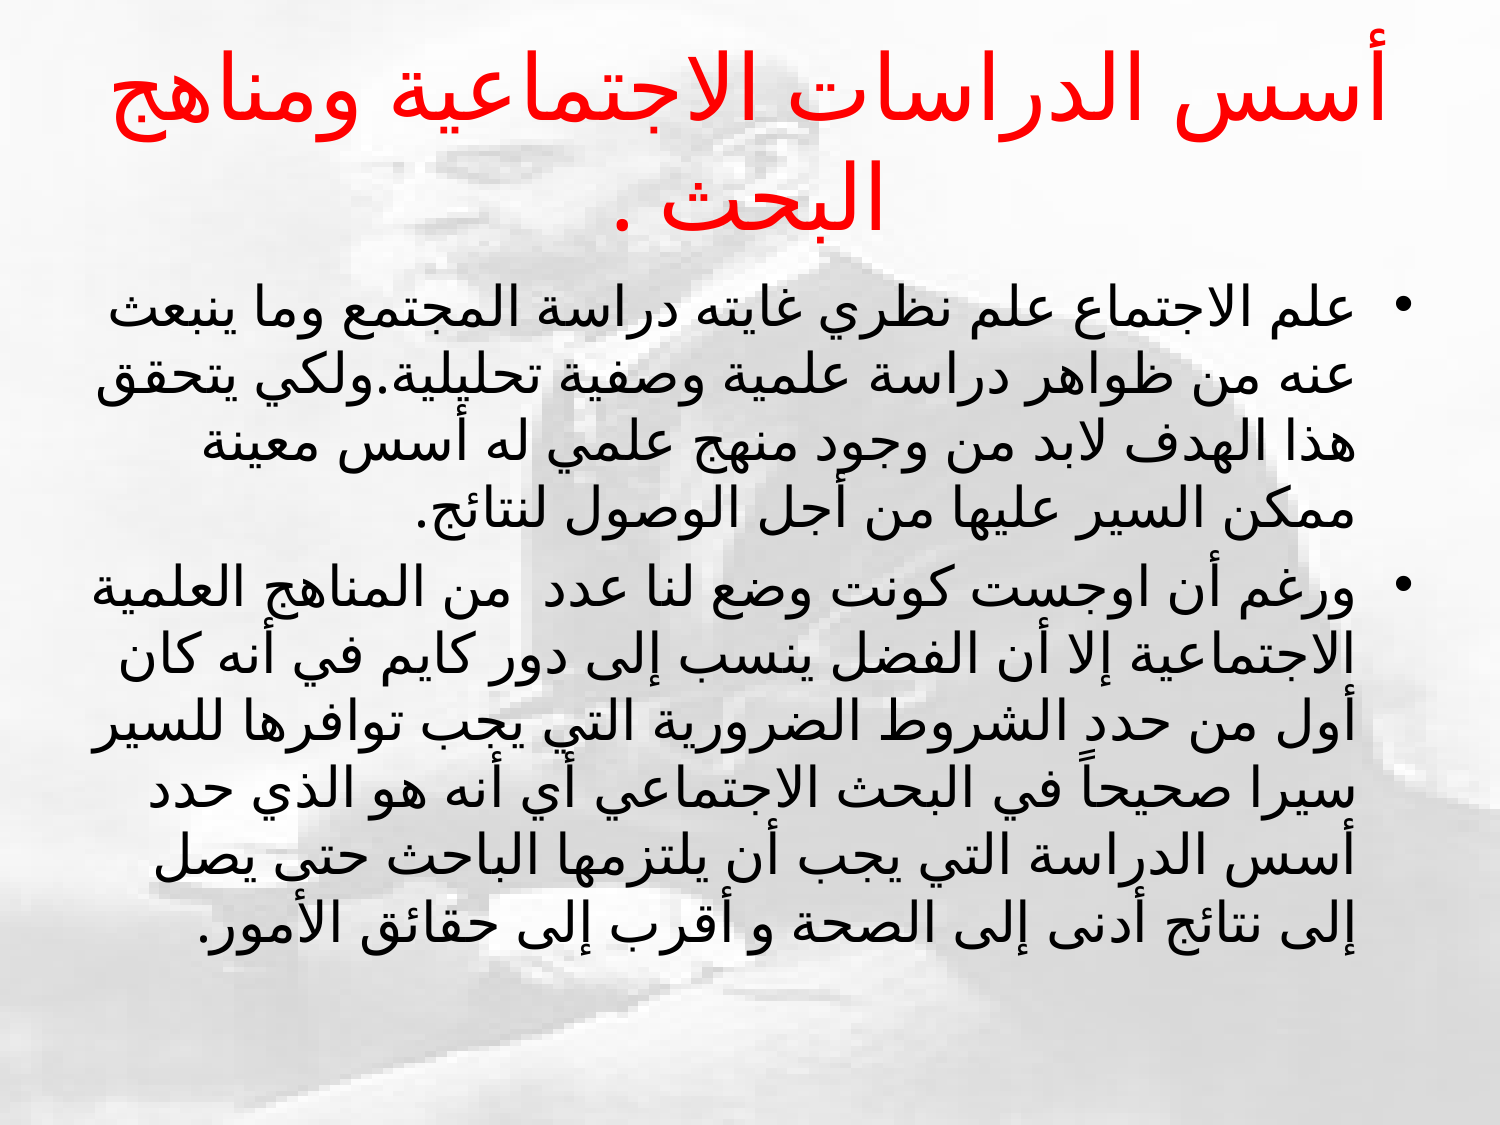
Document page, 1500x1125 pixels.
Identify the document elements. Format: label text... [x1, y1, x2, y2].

list علم الاجتماع علم نظري غايته دراسة المجتمع وما ينبعث عنه من ظواهر دراسة علمية وصفية تحليلية.ولكي يتحقق هذا الهدف لابد من وجود منهج علمي له أسس معينة ممكن السير عليها من أجل الوصول لنتائج. ورغم أن اوجست كونت وضع لنا عدد من المناهج العلمية الاجتماعية إلا أن الفضل ينسب إلى دور كايم في أنه كان أول من حدد الشروط الضرورية التي يجب توافرها للسير سيرا صحيحاً في البحث الاجتماعي أي أنه هو الذي حدد أسس الدراسة التي يجب أن يلتزمها الباحث حتى يصل إلى نتائج أدنى إلى الصحة و أقرب إلى حقائق الأمور. [75, 262, 1425, 1005]
title أسس الدراسات الاجتماعية ومناهج البحث . [75, 45, 1425, 233]
